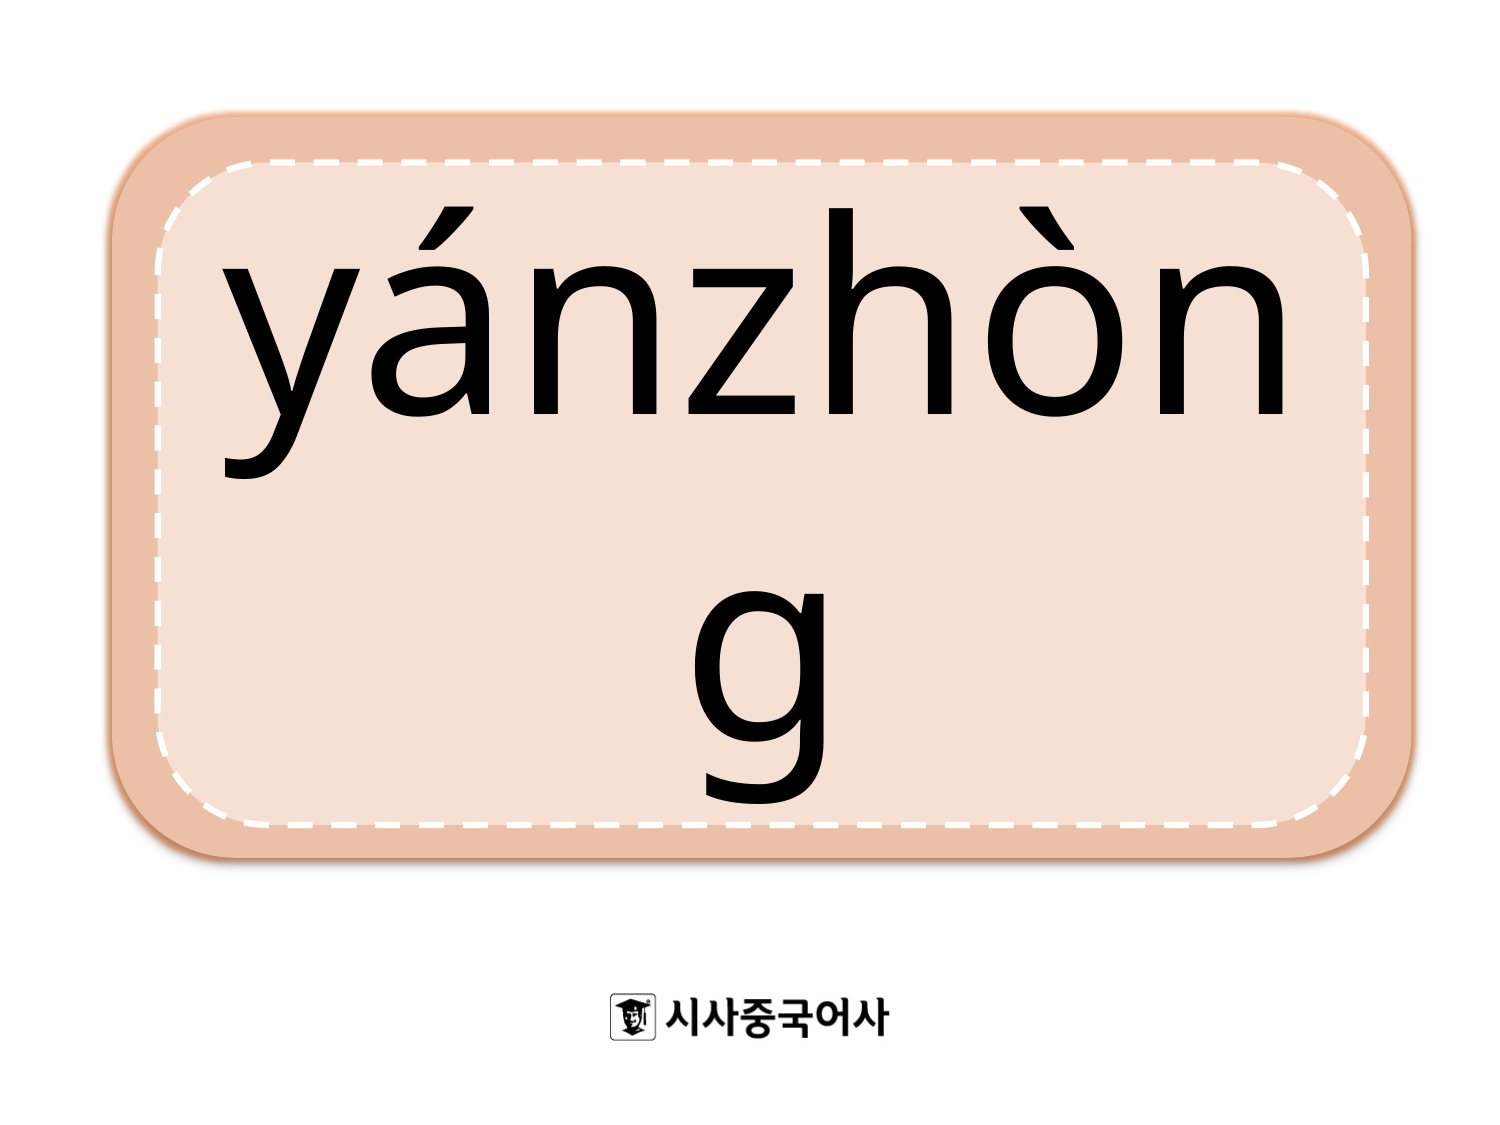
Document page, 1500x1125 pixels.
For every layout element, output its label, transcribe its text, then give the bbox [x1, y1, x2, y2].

text_box yánzhòng [159, 137, 1368, 800]
picture [602, 987, 898, 1047]
